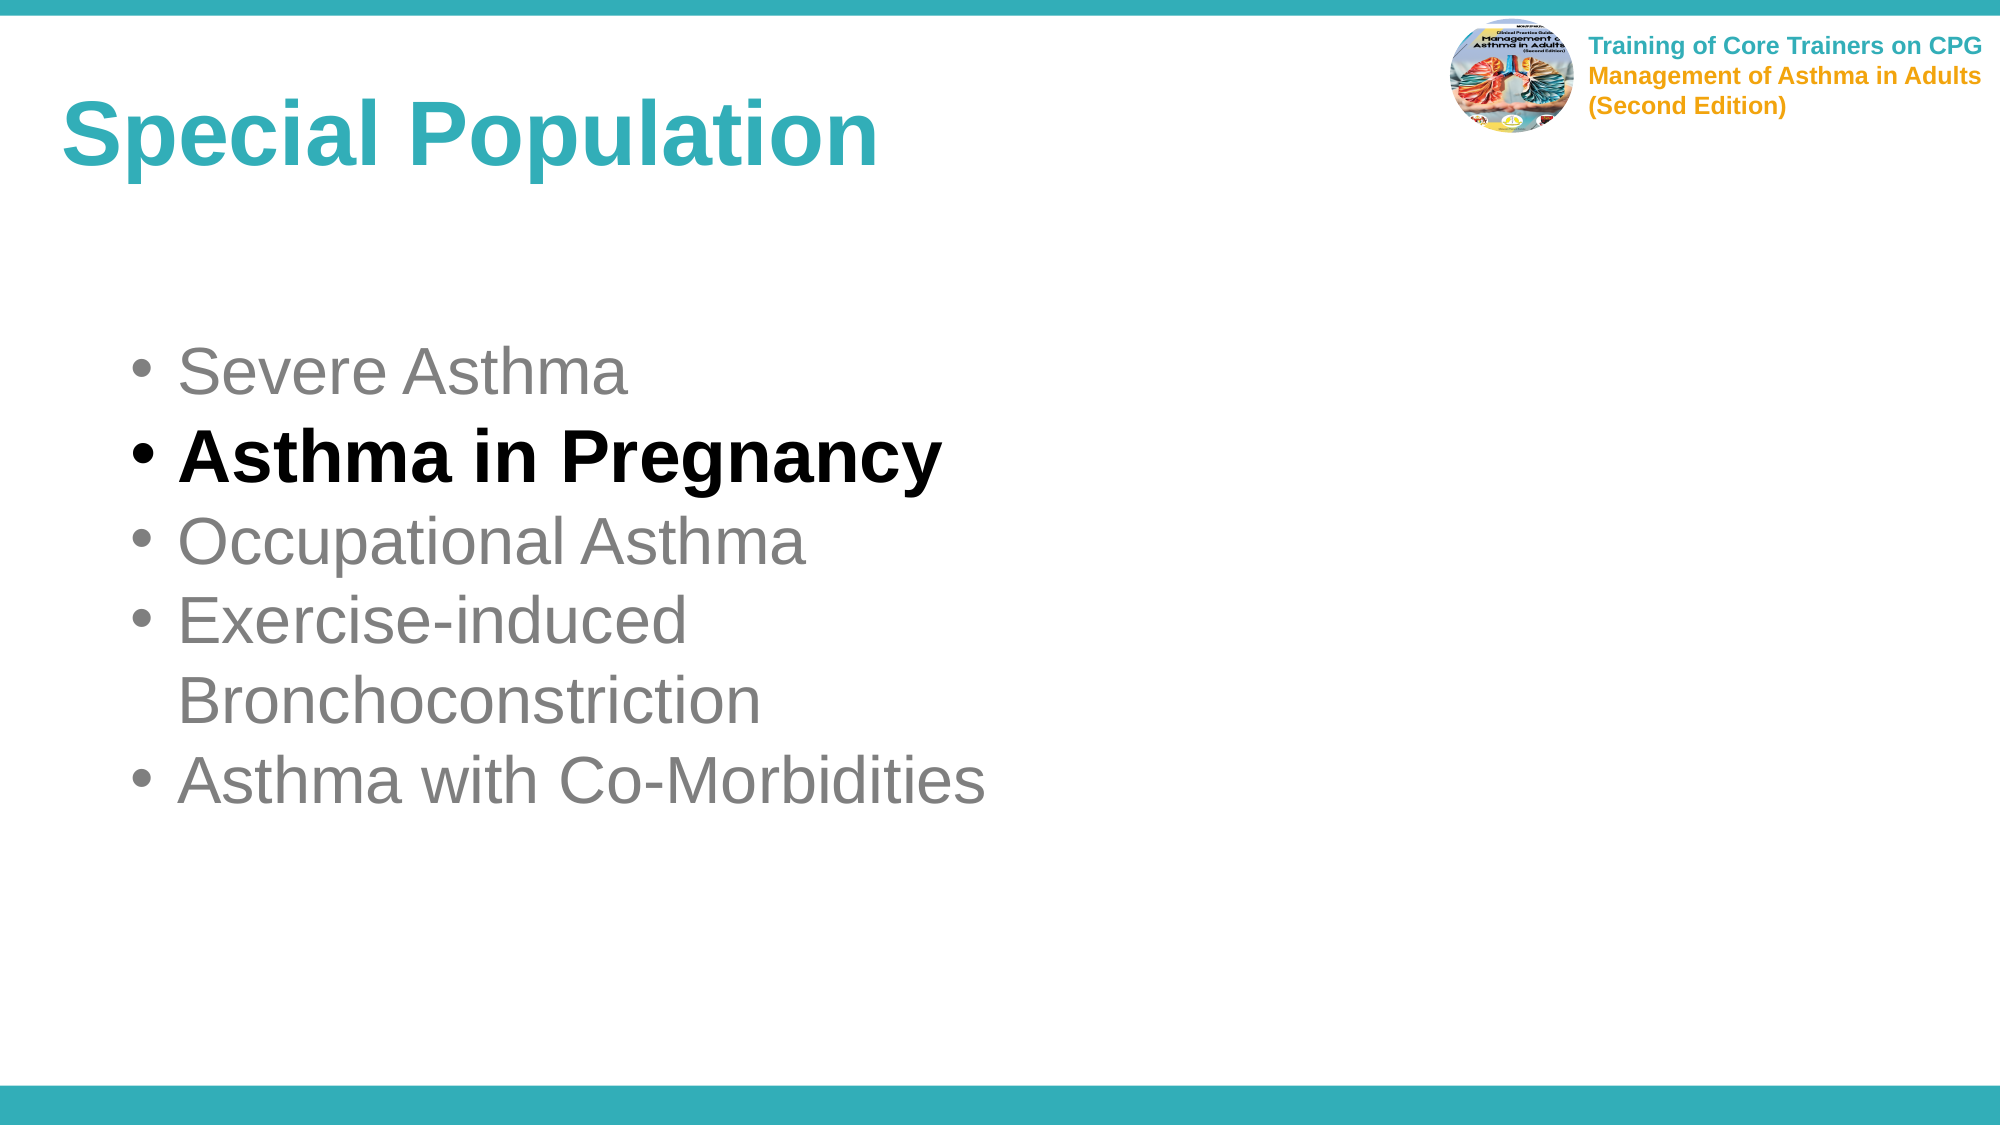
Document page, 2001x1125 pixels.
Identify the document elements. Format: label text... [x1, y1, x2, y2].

list Special Population [46, 65, 2000, 192]
text_box Severe Asthma Asthma in Pregnancy Occupational Asthma Exercise-induced Bronchoconstriction Asthma with Co-Morbidities [115, 320, 1296, 825]
picture [1451, 18, 1573, 65]
